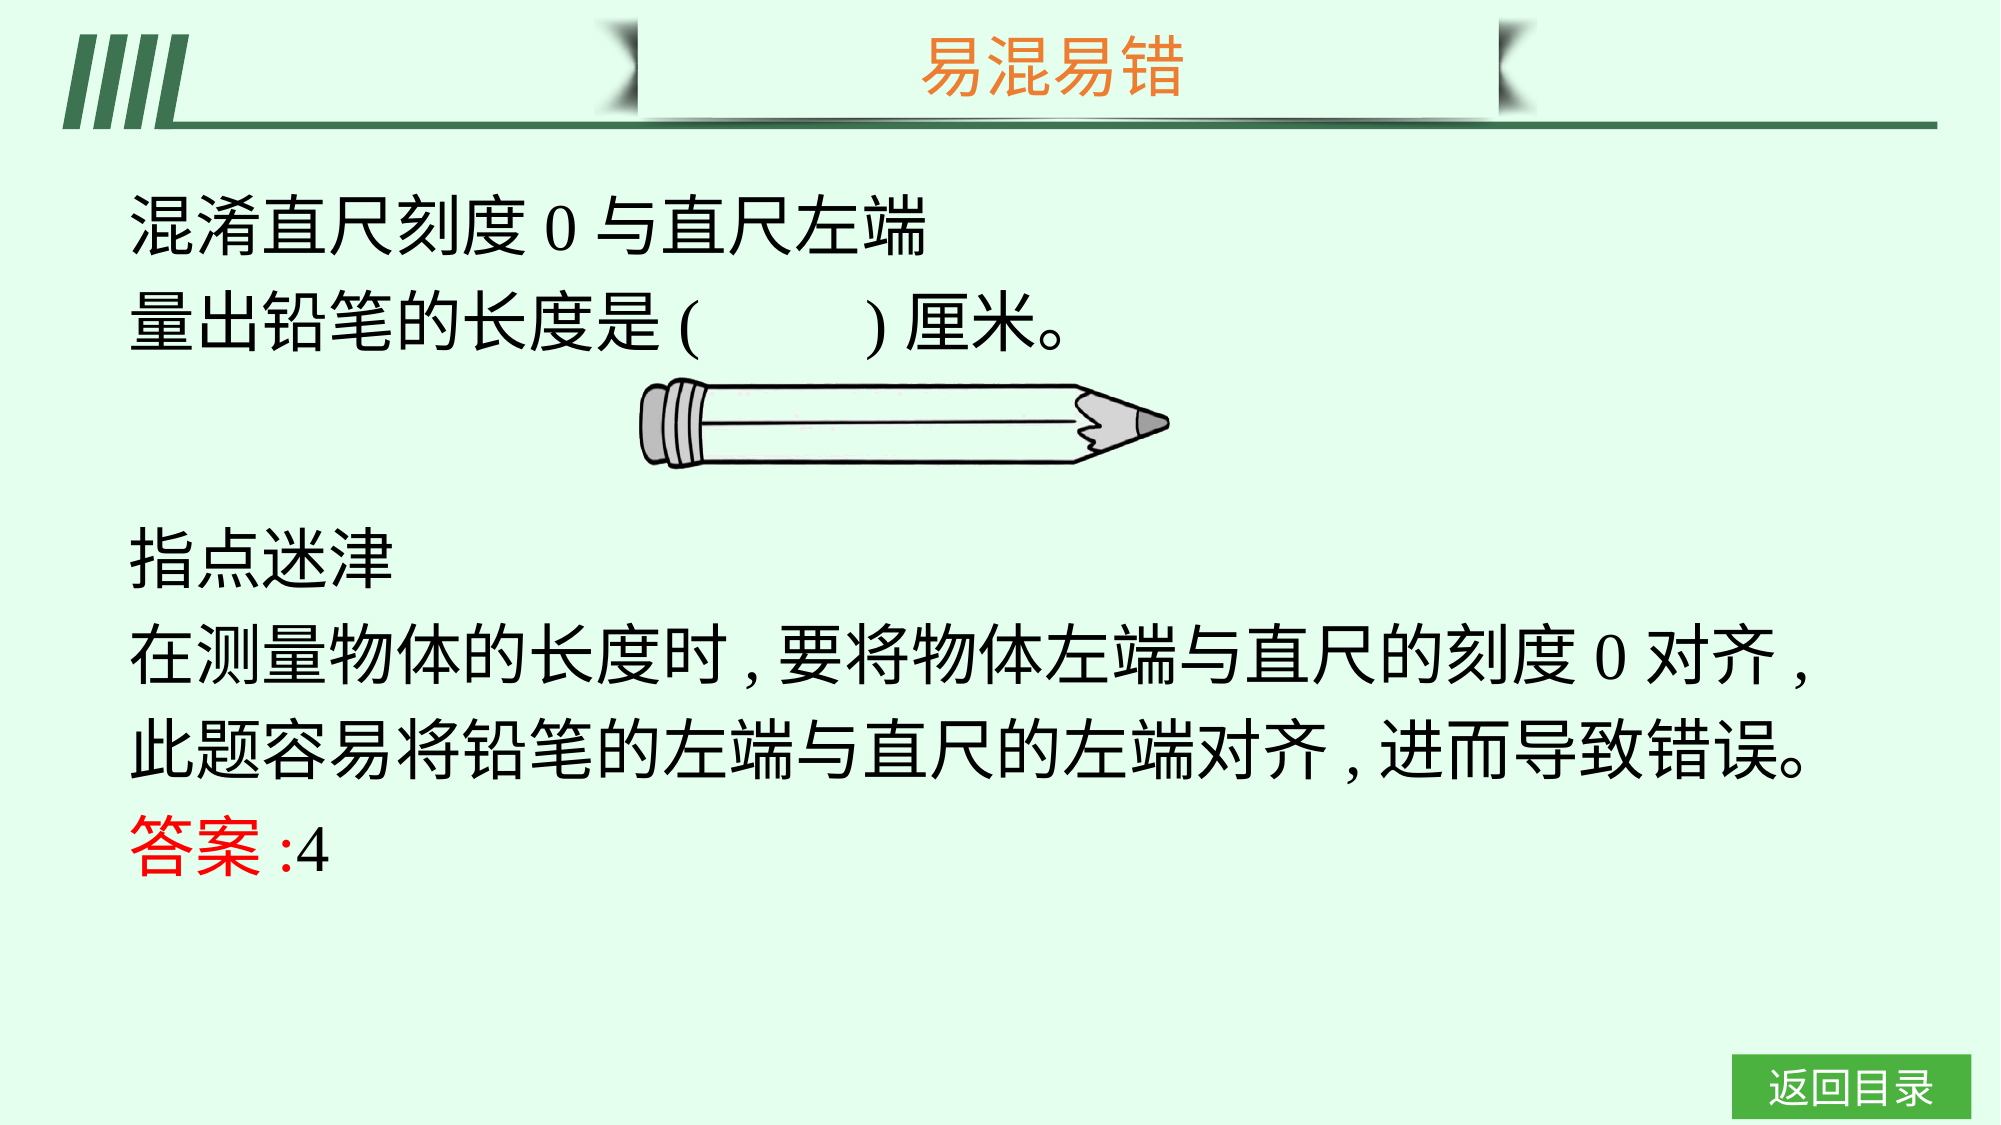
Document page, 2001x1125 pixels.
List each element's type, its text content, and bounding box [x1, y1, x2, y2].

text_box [62, 34, 1938, 130]
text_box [594, 16, 1537, 127]
text_box 指点迷津 在测量物体的长度时,要将物体左端与直尺的刻度0对齐,此题容易将铅笔的左端与直尺的左端对齐,进而导致错误。 答案:4 [113, 493, 1887, 892]
text_box 混淆直尺刻度0与直尺左端 量出铅笔的长度是( )厘米。 [113, 160, 1887, 367]
picture [626, 360, 1177, 476]
